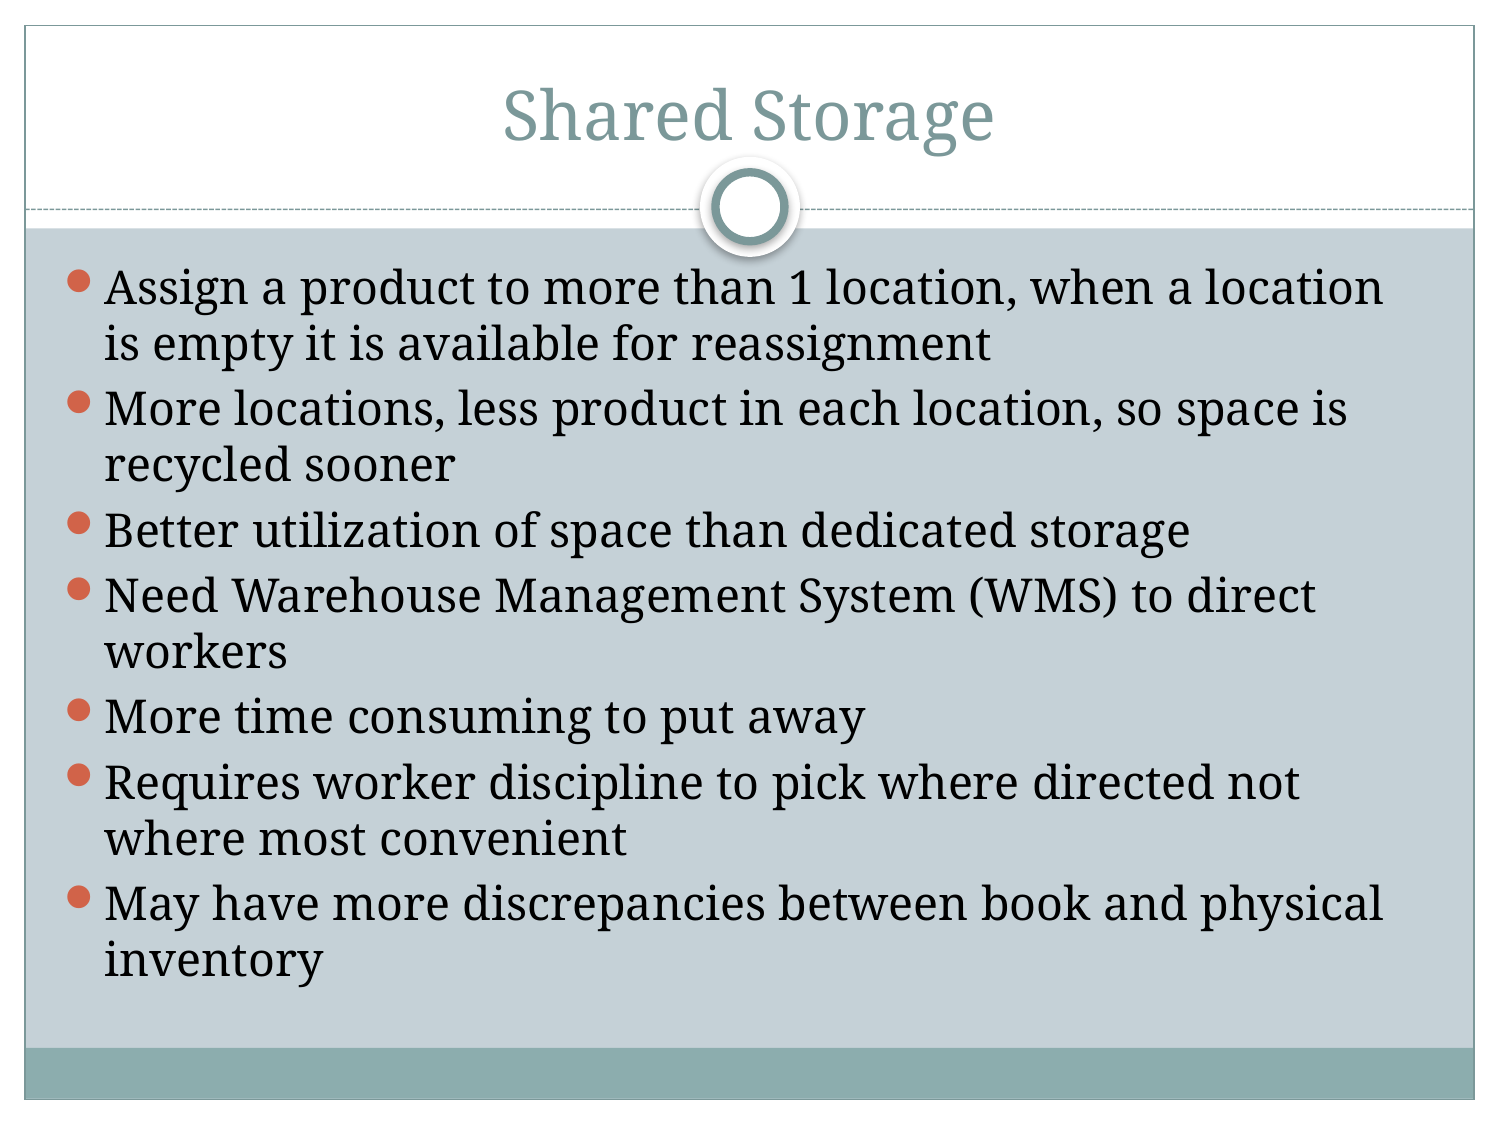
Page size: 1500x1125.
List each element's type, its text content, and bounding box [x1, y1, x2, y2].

list Assign a product to more than 1 location, when a location is empty it is available for reassignment More locations, less product in each location, so space is recycled sooner Better utilization of space than dedicated storage Need Warehouse Management System (WMS) to direct workers More time consuming to put away Requires worker discipline to pick where directed not where most convenient May have more discrepancies between book and physical inventory [49, 250, 1445, 1001]
title Shared Storage [49, 37, 1450, 162]
